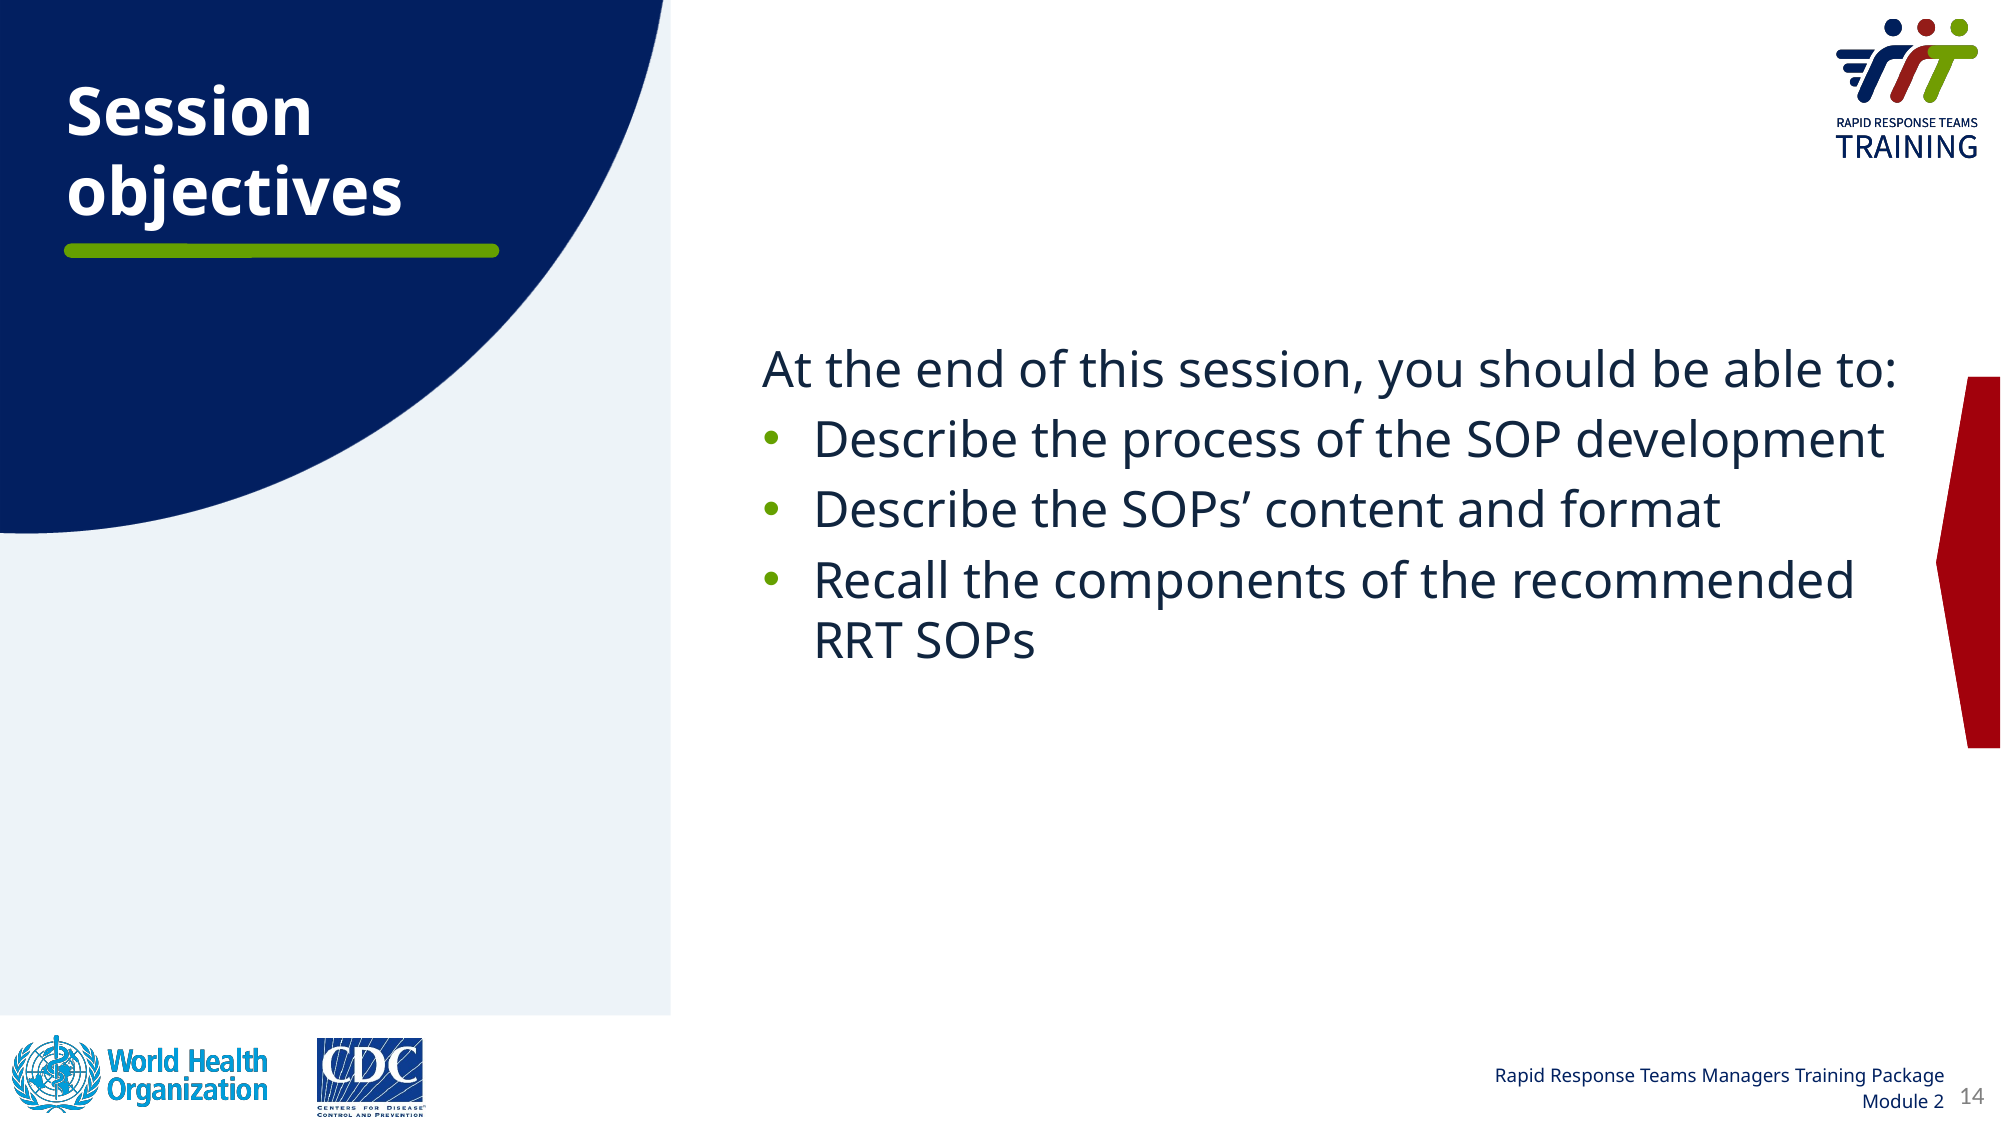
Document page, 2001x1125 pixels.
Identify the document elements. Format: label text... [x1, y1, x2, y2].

picture [71, 1053, 90, 1091]
text_box [1936, 376, 2000, 749]
slide_number 14 [1926, 1071, 2000, 1125]
picture [12, 1083, 48, 1113]
picture [0, 0, 670, 538]
picture [36, 1088, 78, 1105]
picture [30, 1083, 37, 1091]
text_box Session objectives [59, 61, 531, 237]
picture [24, 1054, 36, 1087]
text_box At the end of this session, you should be able to: Describe the process of the SOP development Describe the SOPs’ content and format Recall the components of the recommended RRT SOPs [755, 329, 1912, 676]
picture [50, 1108, 62, 1113]
picture [1835, 19, 1978, 167]
picture [40, 1062, 47, 1070]
picture [59, 1035, 267, 1113]
picture [22, 1062, 26, 1077]
picture [317, 1038, 426, 1117]
picture [46, 1056, 54, 1062]
picture [12, 1035, 54, 1068]
picture [34, 1054, 43, 1078]
